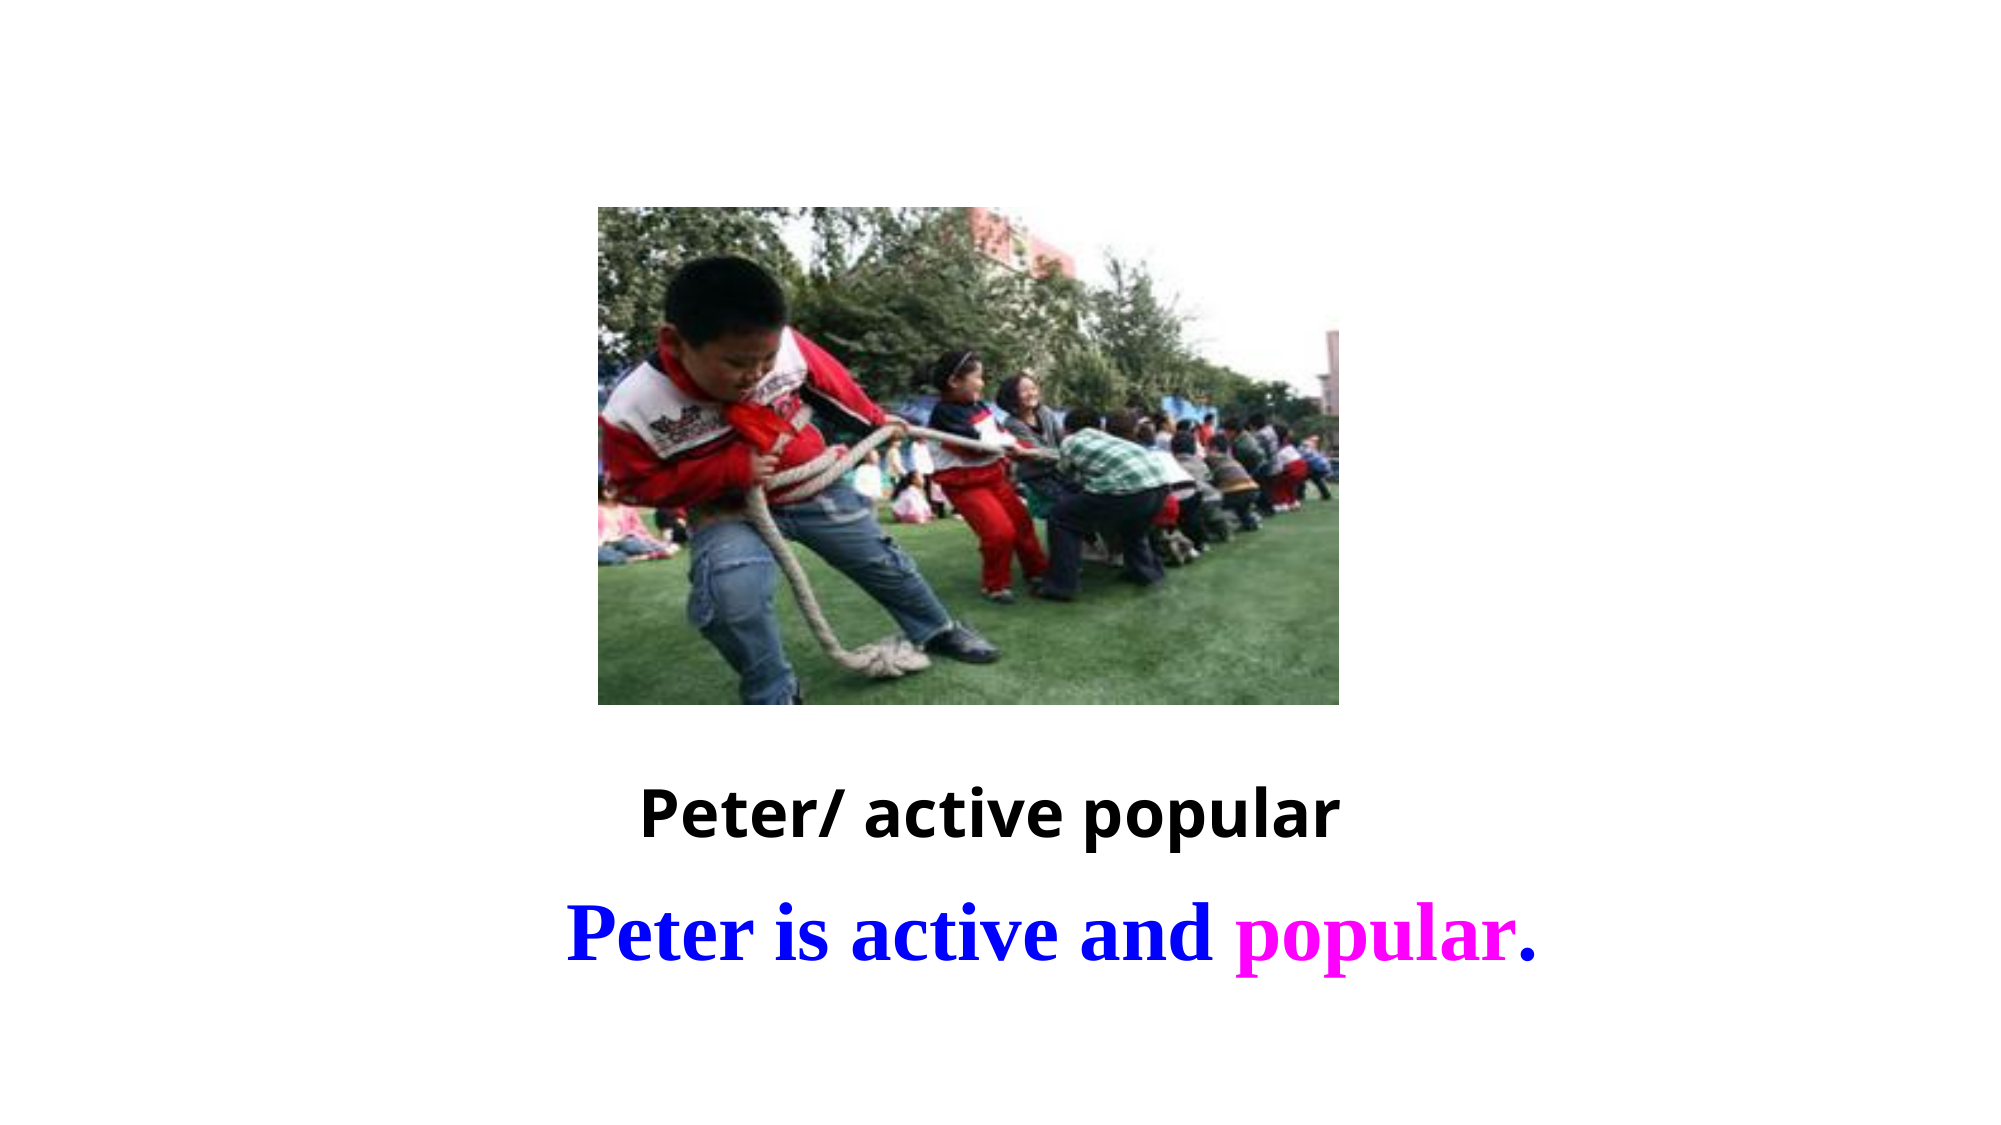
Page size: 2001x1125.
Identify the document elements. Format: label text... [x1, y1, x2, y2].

picture [598, 207, 1339, 705]
text_box Peter is active and popular. [551, 869, 1638, 985]
text_box Peter/ active popular [624, 763, 1358, 858]
